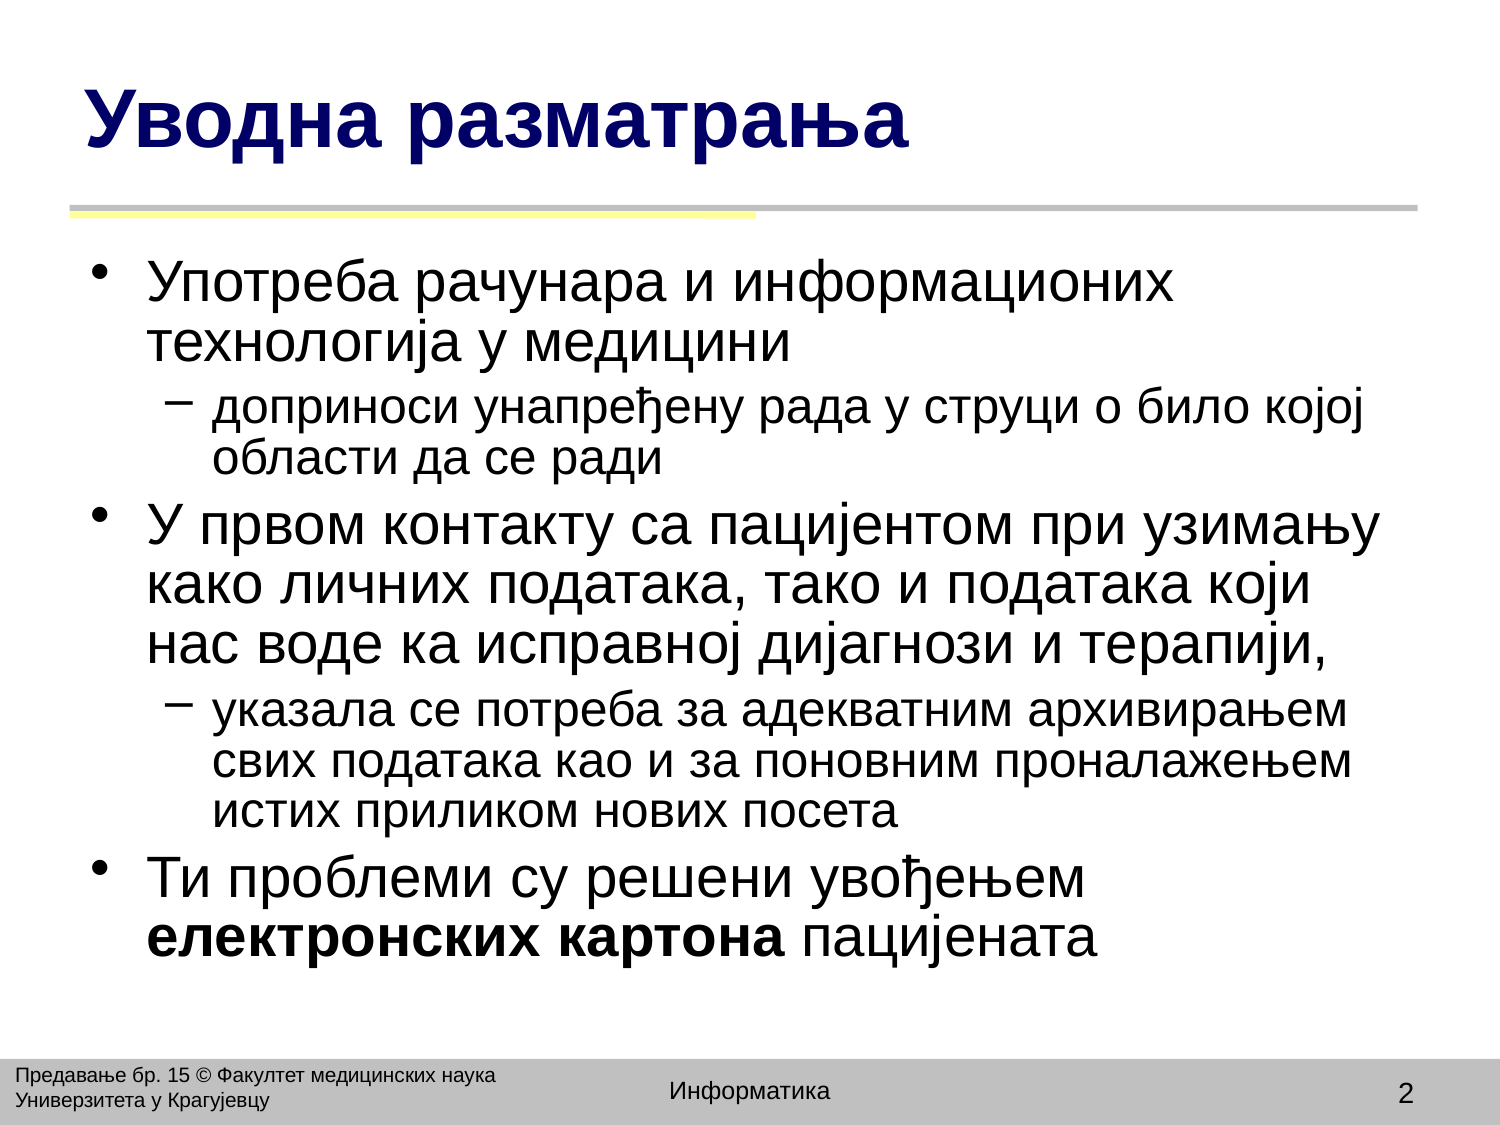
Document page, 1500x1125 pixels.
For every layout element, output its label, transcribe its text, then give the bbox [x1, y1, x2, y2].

list Употреба рачунара и информационих технологија у медицини доприноси унапређену рада у струци о било којој области да се ради У првом контакту са пацијентом при узимању како личних података, тако и података који нас воде ка исправној дијагнози и терапији, указала се потреба за адекватним архивирањем свих података као и за поновним проналажењем истих приликом нових посета Ти проблеми су решени увођењем електронских картона пацијената [74, 246, 1426, 1023]
title Уводна разматрања [69, 19, 1426, 208]
slide_number Предавање бр. 15 © Факултет медицинских наука Универзитета у Крагујевцу [0, 1053, 634, 1108]
footer Информатика [512, 1066, 988, 1125]
slide_number 2 [1079, 1066, 1430, 1125]
